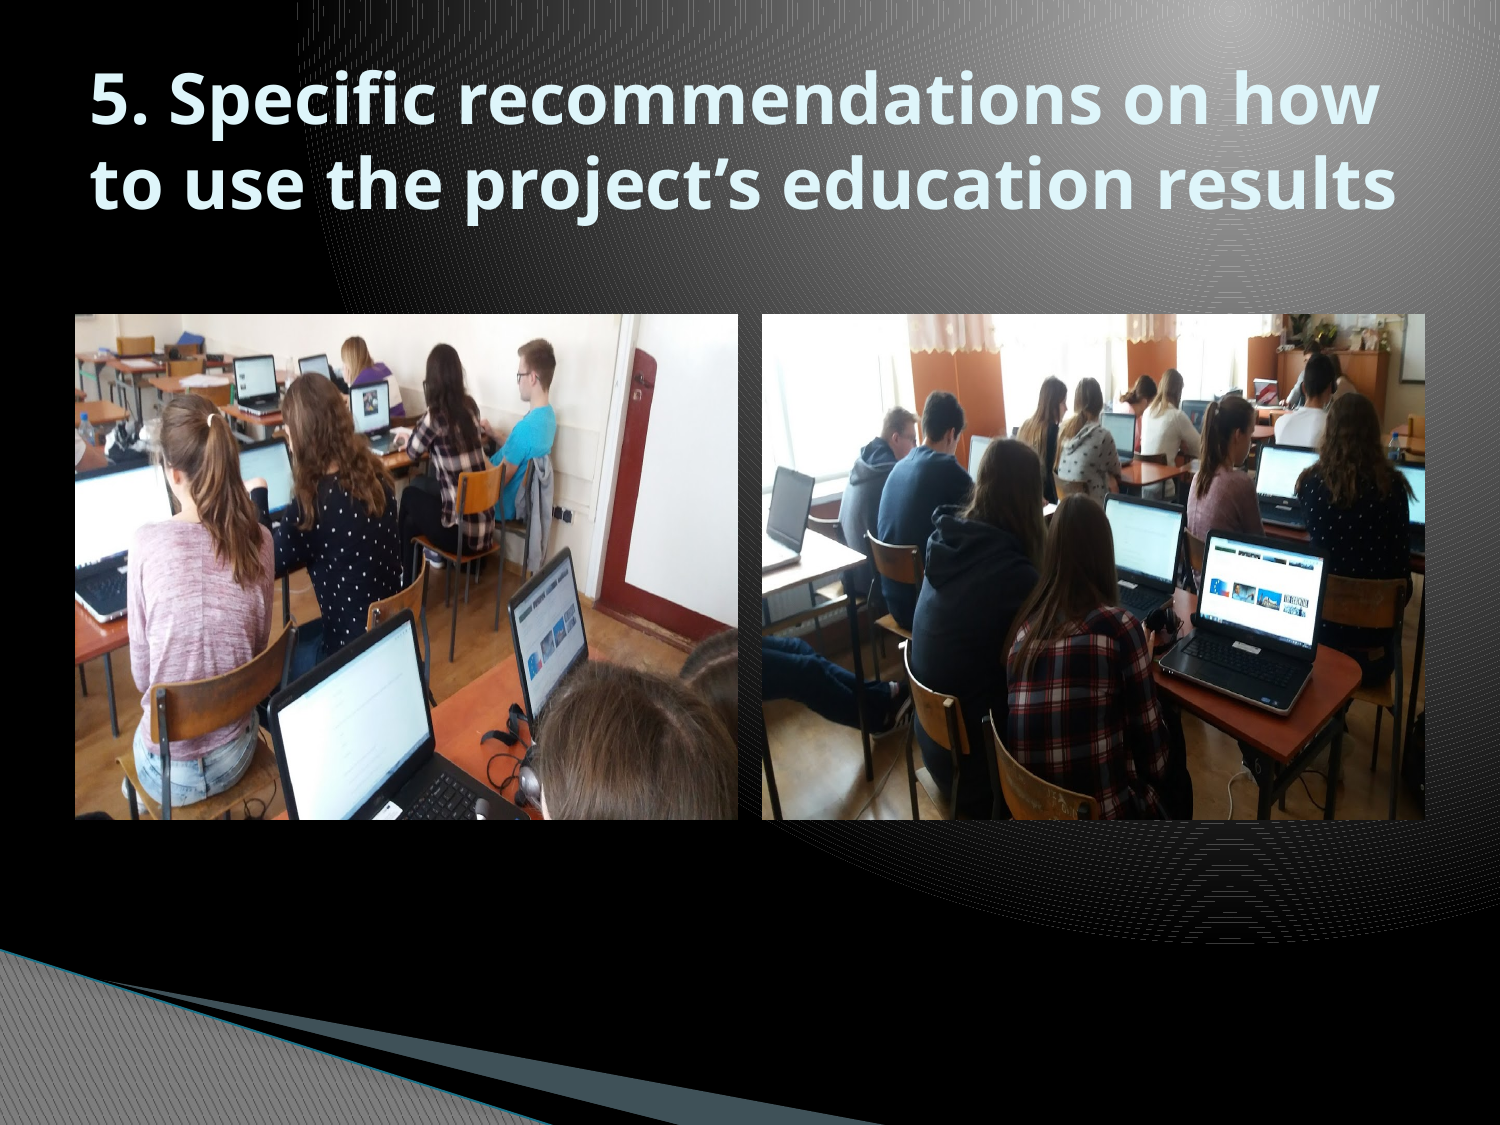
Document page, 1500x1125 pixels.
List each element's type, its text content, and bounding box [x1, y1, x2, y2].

title 5. Specific recommendations on how to use the project’s education results [75, 45, 1425, 233]
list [74, 314, 738, 821]
picture [0, 952, 543, 1125]
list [762, 314, 1426, 821]
